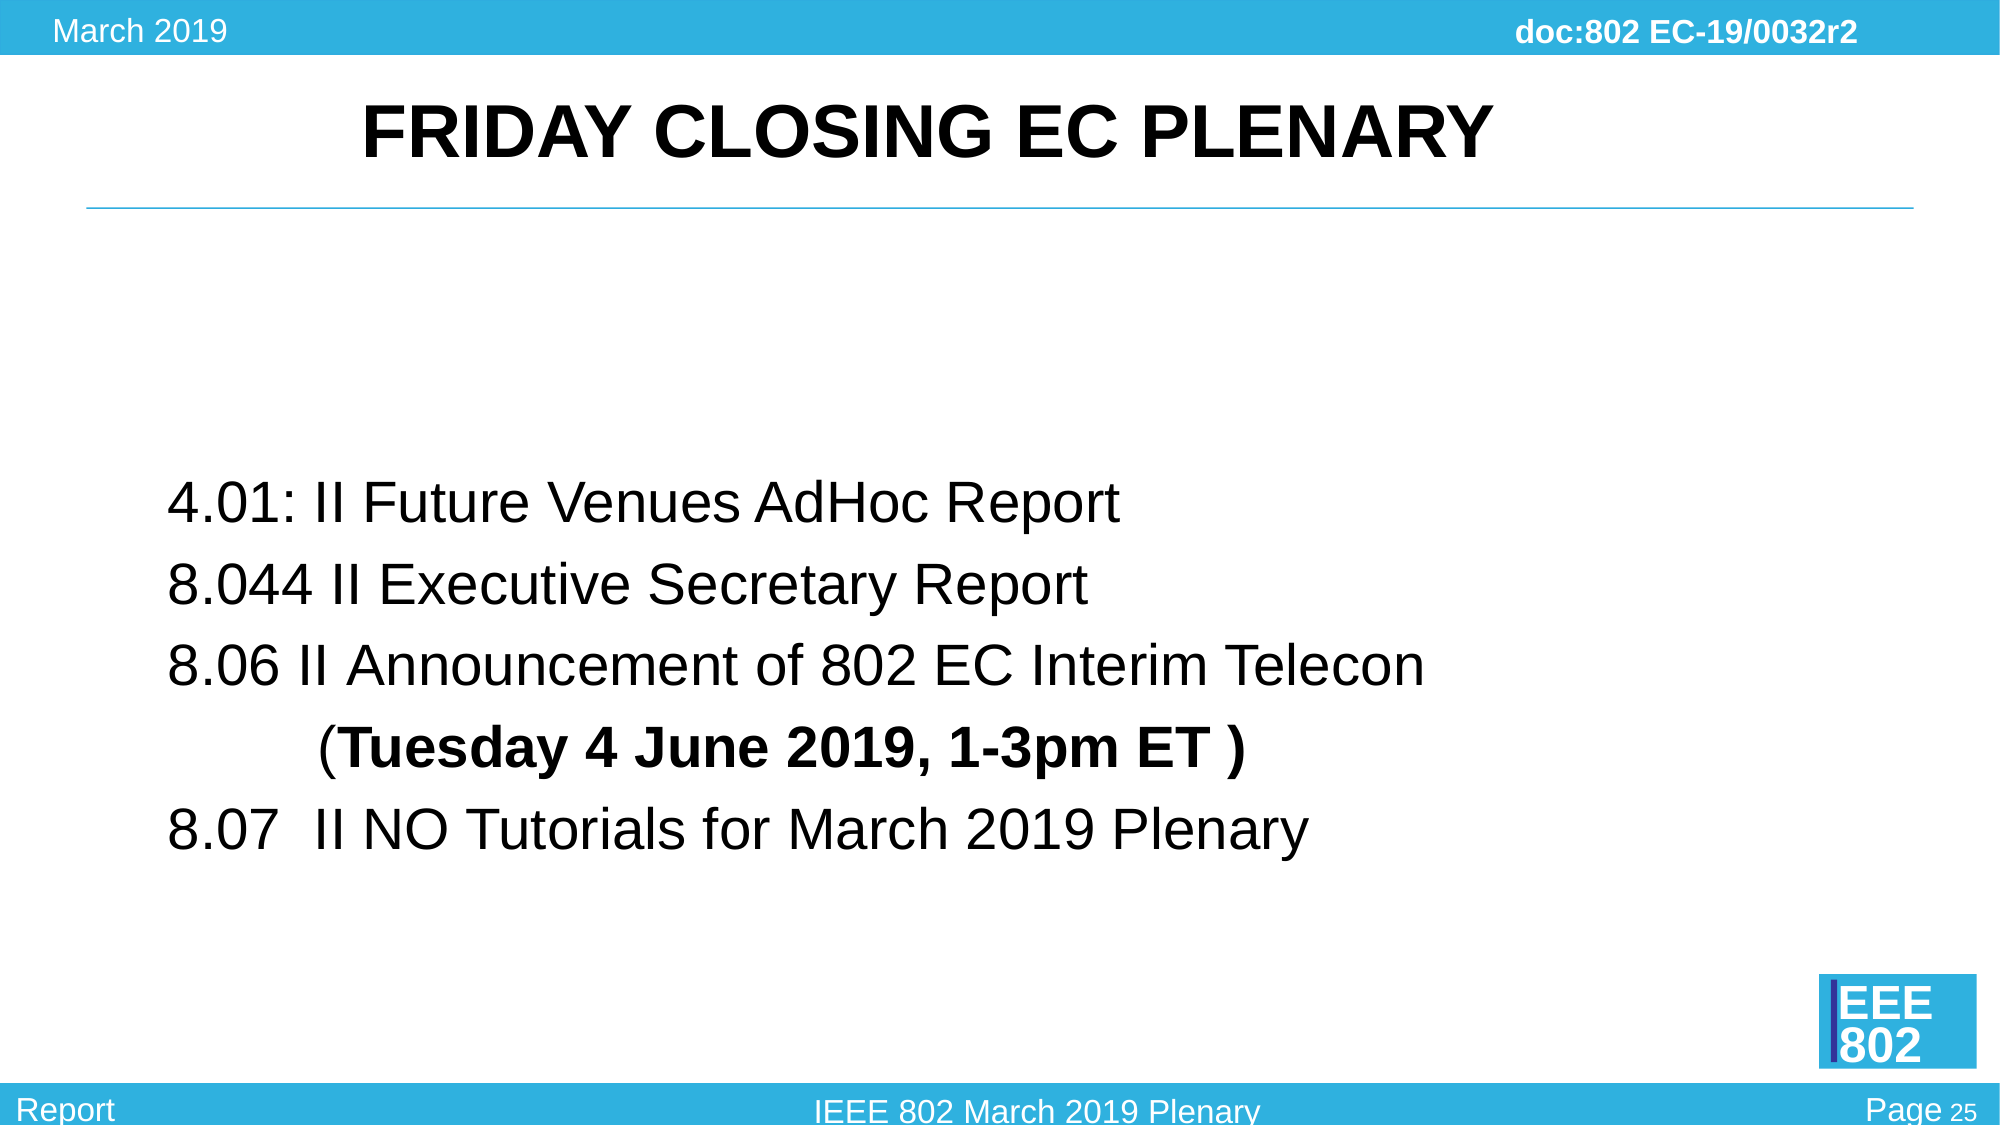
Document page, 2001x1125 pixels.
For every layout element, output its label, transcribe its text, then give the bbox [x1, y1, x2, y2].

title Friday Closing EC Plenary [346, 75, 1660, 200]
list 4.01: II Future Venues AdHoc Report 8.044 II Executive Secretary Report 8.06 II Announcement of 802 EC Interim Telecon (Tuesday 4 June 2019, 1-3pm ET ) 8.07 II NO Tutorials for March 2019 Plenary [153, 275, 1800, 950]
